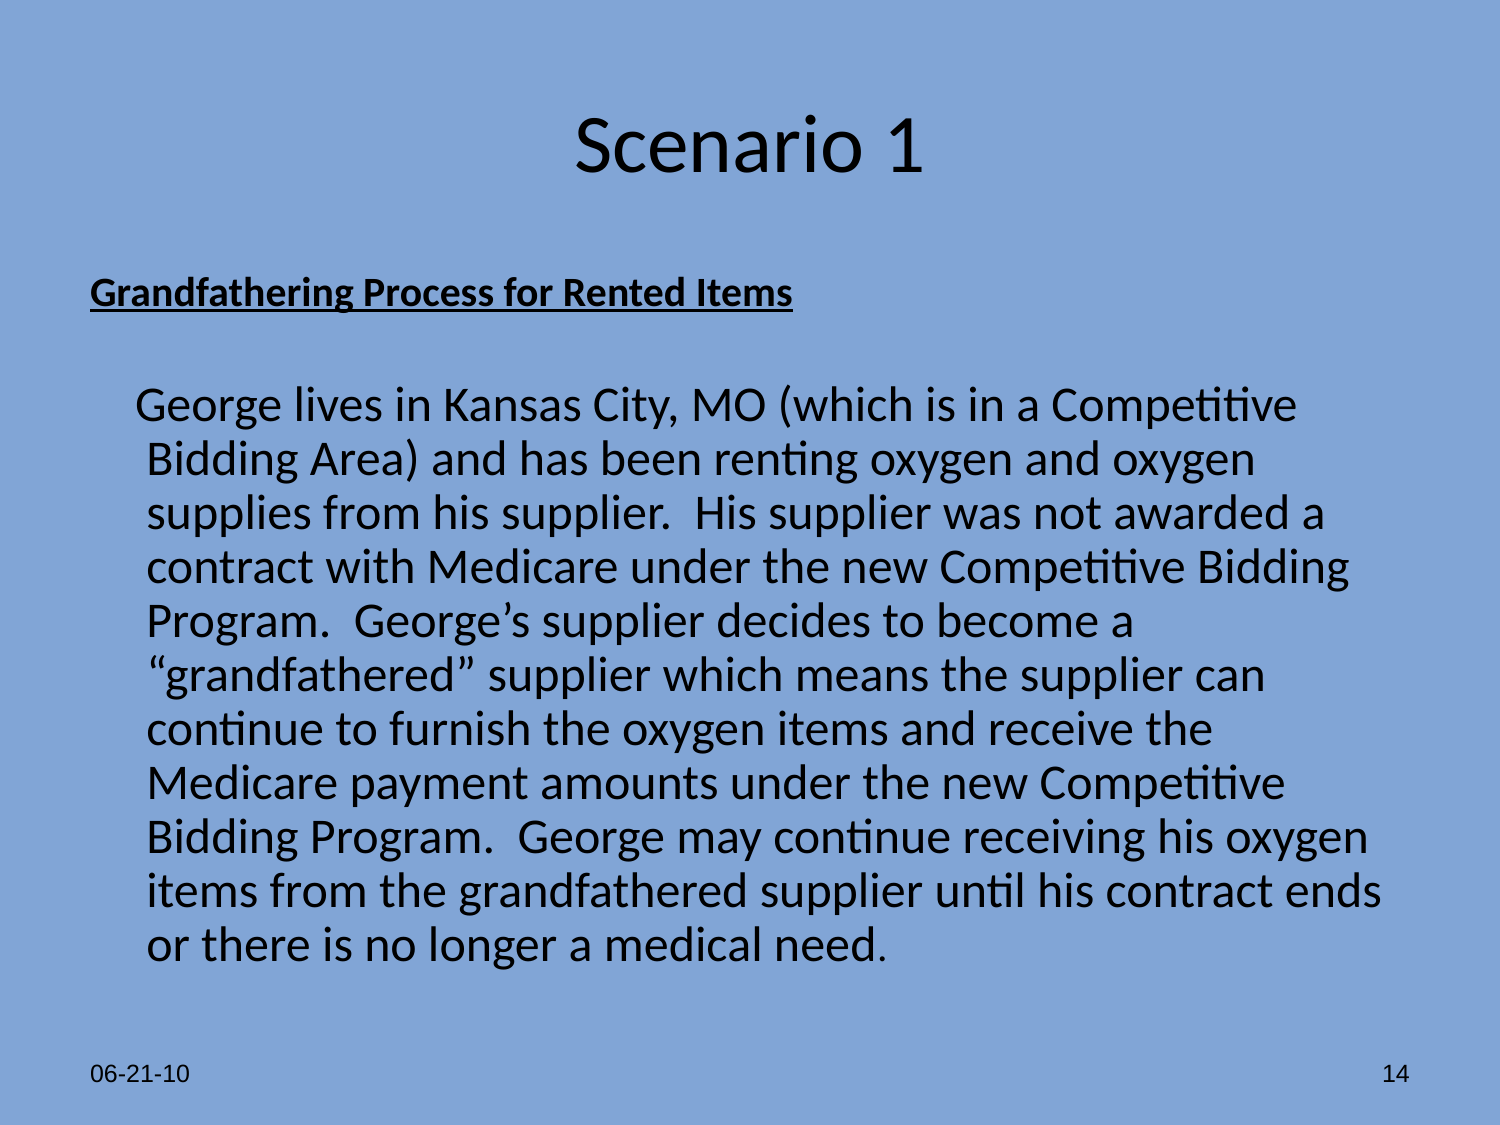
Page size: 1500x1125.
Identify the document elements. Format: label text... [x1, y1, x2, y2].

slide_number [75, 1042, 425, 1103]
slide_number 14 [1074, 1042, 1425, 1103]
title Scenario 1 [74, 44, 1426, 233]
list Grandfathering Process for Rented Items George lives in Kansas City, MO (which is in a Competitive Bidding Area) and has been renting oxygen and oxygen supplies from his supplier. His supplier was not awarded a contract with Medicare under the new Competitive Bidding Program. George’s supplier decides to become a “grandfathered” supplier which means the supplier can continue to furnish the oxygen items and receive the Medicare payment amounts under the new Competitive Bidding Program. George may continue receiving his oxygen items from the grandfathered supplier until his contract ends or there is no longer a medical need. [74, 262, 1426, 1006]
